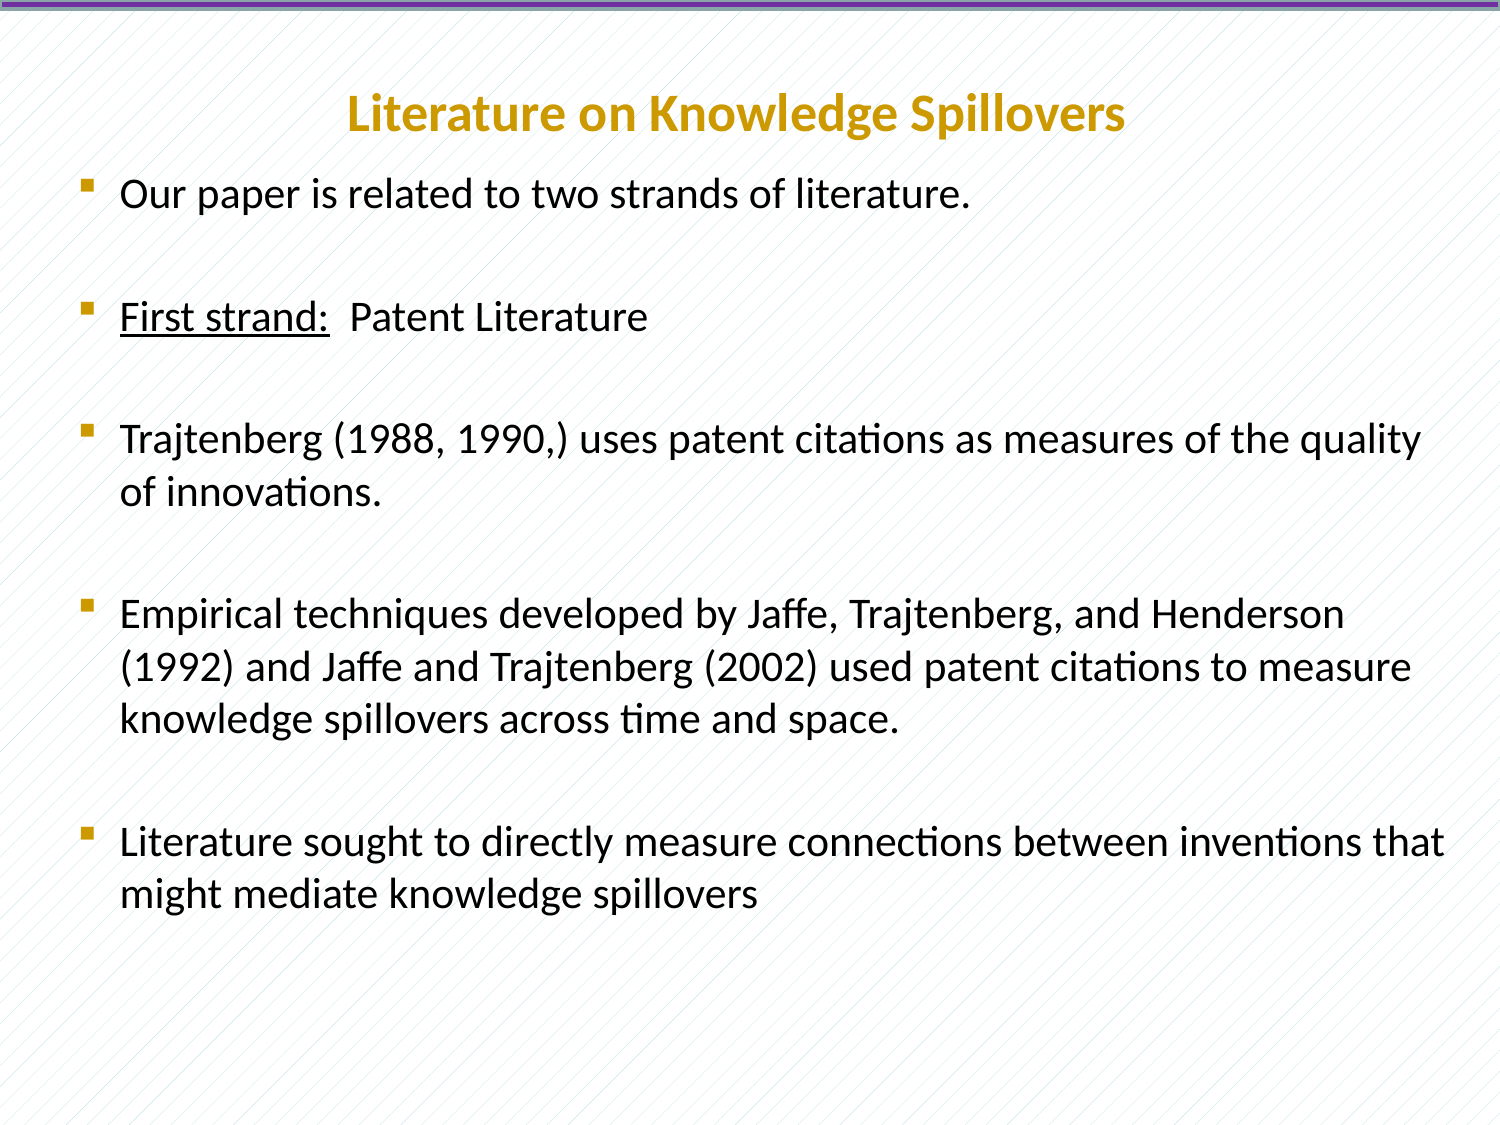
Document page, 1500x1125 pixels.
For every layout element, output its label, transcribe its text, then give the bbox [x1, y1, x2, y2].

list Our paper is related to two strands of literature. First strand: Patent Literature Trajtenberg (1988, 1990,) uses patent citations as measures of the quality of innovations. Empirical techniques developed by Jaffe, Trajtenberg, and Henderson (1992) and Jaffe and Trajtenberg (2002) used patent citations to measure knowledge spillovers across time and space. Literature sought to directly measure connections between inventions that might mediate knowledge spillovers [62, 157, 1475, 1088]
title Literature on Knowledge Spillovers [62, 62, 1413, 157]
